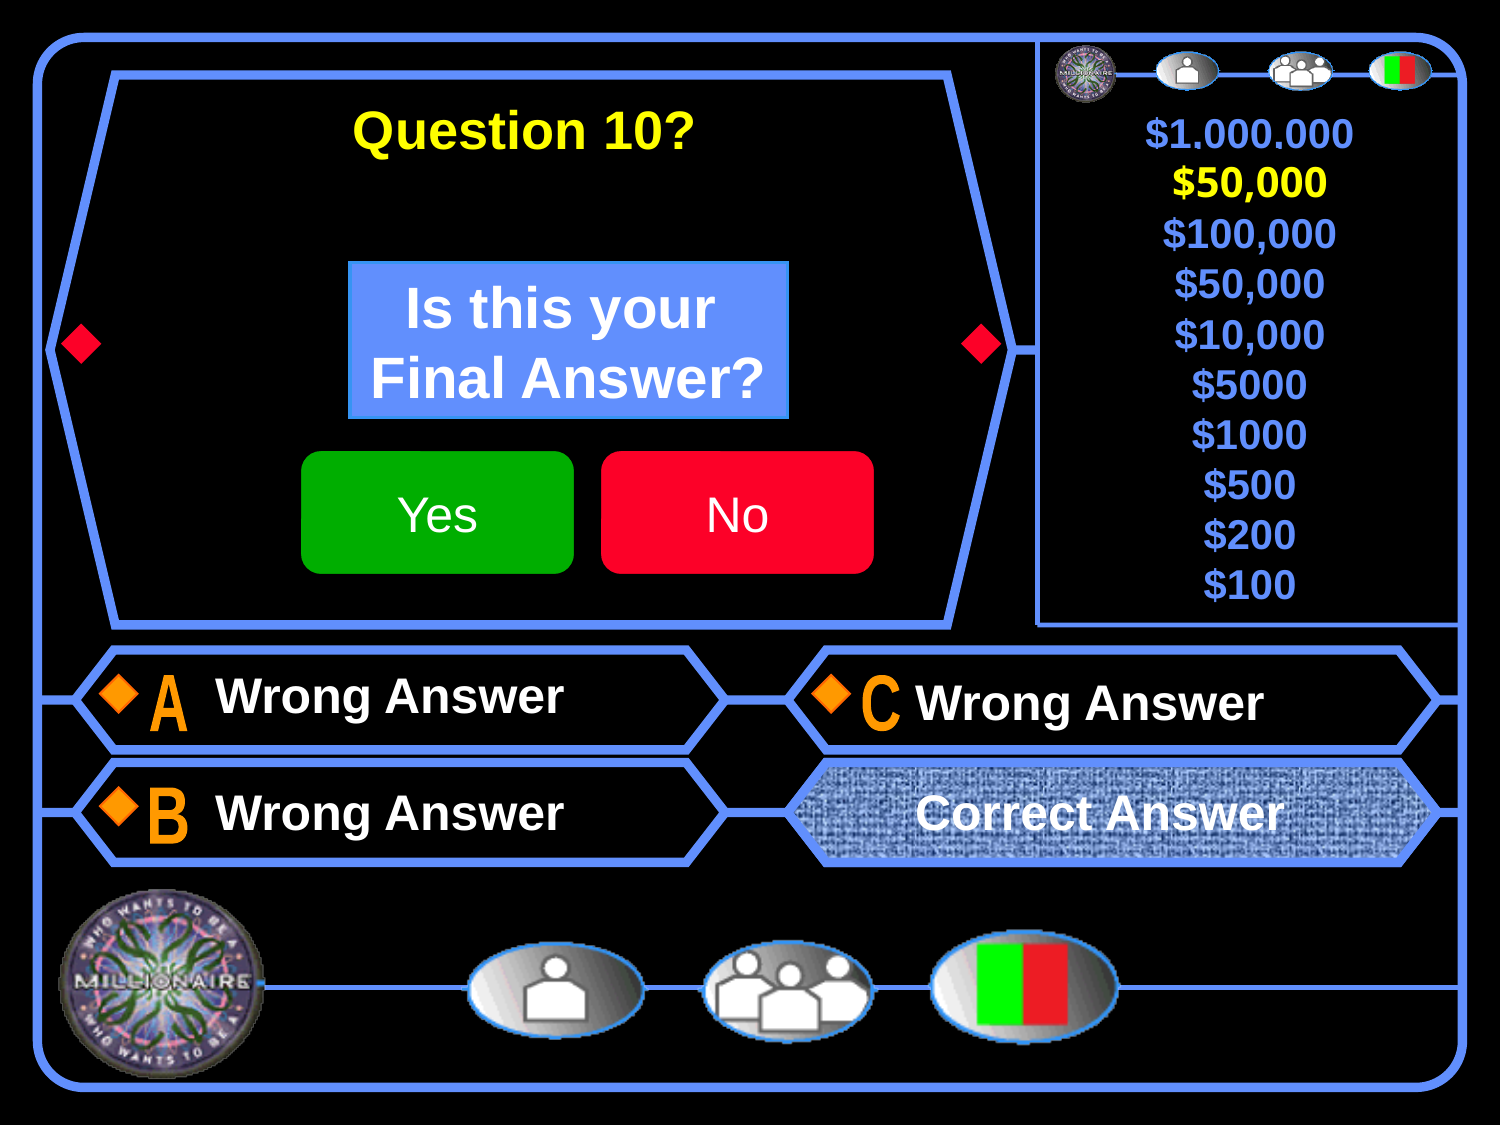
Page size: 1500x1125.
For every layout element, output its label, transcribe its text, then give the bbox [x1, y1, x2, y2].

picture [687, 935, 888, 1050]
text_box $50,000 [1149, 149, 1350, 213]
text_box [787, 762, 900, 863]
picture [1362, 49, 1438, 94]
list Wrong Answer Correct Answer [900, 662, 1500, 875]
picture [450, 937, 663, 1049]
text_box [299, 262, 876, 576]
picture [912, 924, 1138, 1056]
title Question 10? [112, 87, 938, 275]
list Wrong Answer Wrong Answer [200, 662, 700, 838]
picture [1149, 49, 1225, 94]
picture [1262, 49, 1338, 93]
picture [0, 820, 338, 1125]
picture [1037, 24, 1138, 116]
